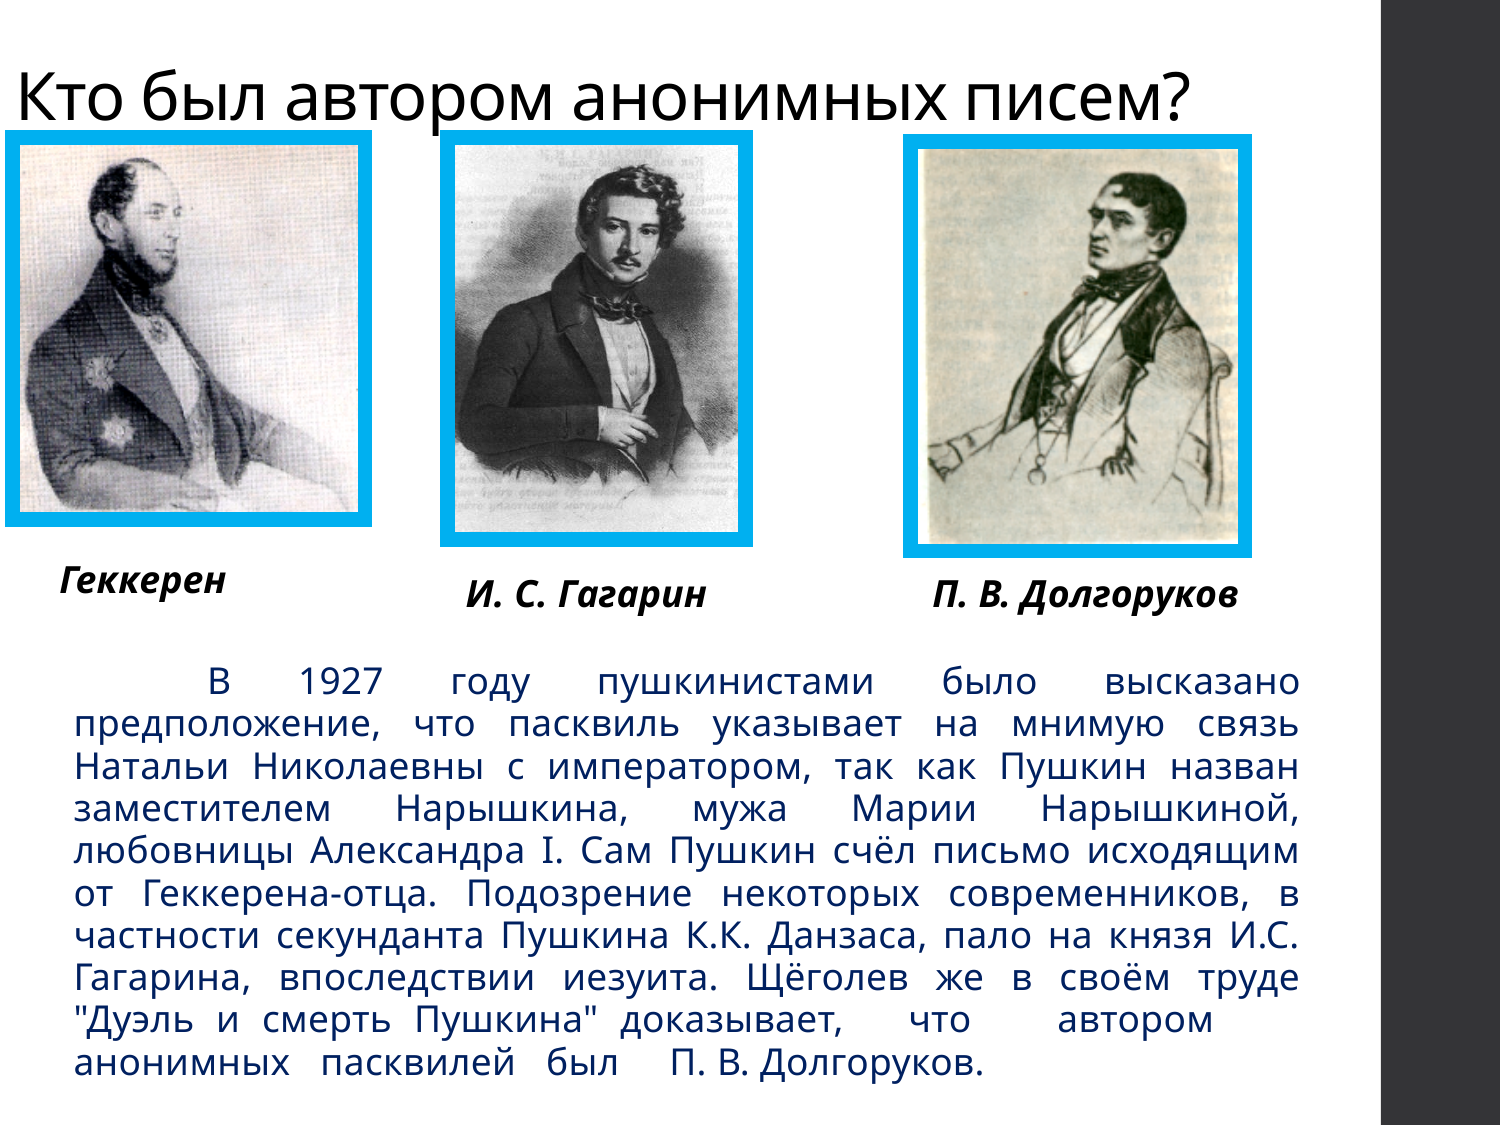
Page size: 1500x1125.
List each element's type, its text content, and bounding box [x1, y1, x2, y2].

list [19, 144, 358, 513]
text_box Геккерен [44, 548, 362, 609]
picture [919, 150, 1237, 543]
text_box П. В. Долгоруков [917, 562, 1434, 623]
title Кто был автором анонимных писем? [0, 37, 1348, 143]
list В 1927 году пушкинистами было высказано предположение, что пасквиль указывает на мнимую связь Натальи Николаевны с императором, так как Пушкин назван заместителем Нарышкина, мужа Марии Нарышкиной, любовницы Александра I. Сам Пушкин счёл письмо исходящим от Геккерена-отца. Подозрение некоторых современников, в частности секунданта Пушкина К.К. Данзаса, пало на князя И.С. Гагарина, впоследствии иезуита. Щёголев же в своём труде "Дуэль и смерть Пушкина" доказывает, что автором анонимных пасквилей был П. В. Долгоруков. [58, 653, 1317, 1094]
text_box И. С. Гагарин [422, 562, 751, 623]
picture [456, 146, 737, 531]
